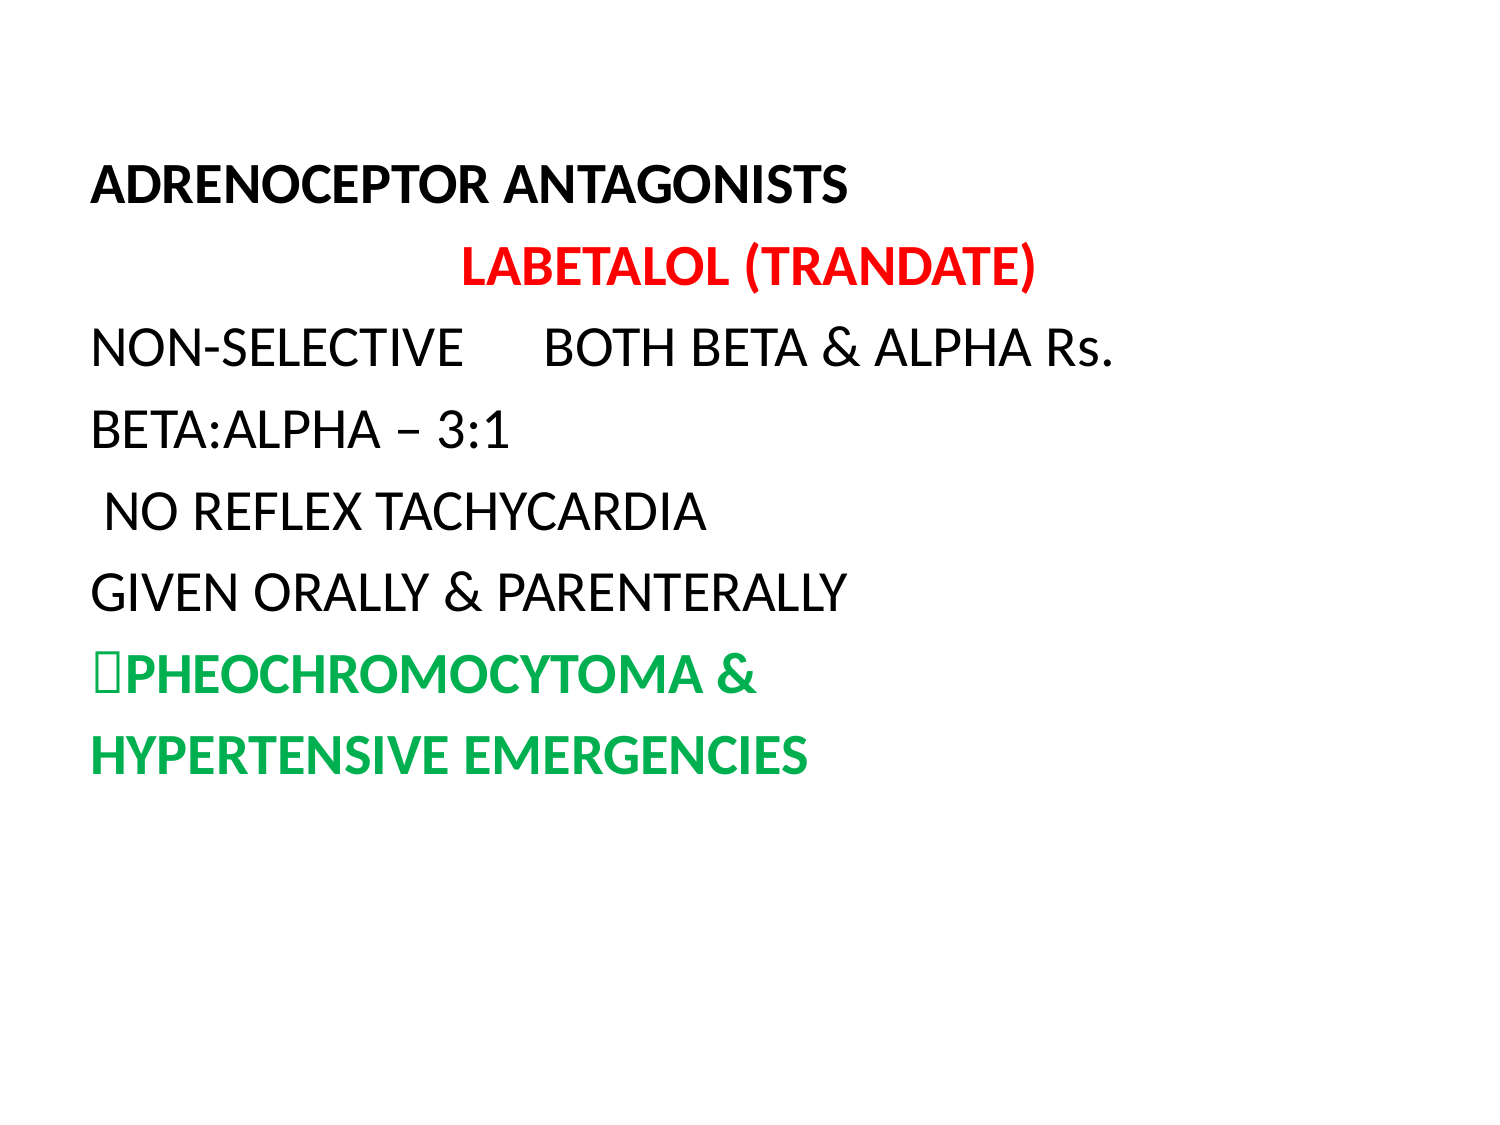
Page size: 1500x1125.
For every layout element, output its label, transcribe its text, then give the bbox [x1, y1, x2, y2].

list ADRENOCEPTOR ANTAGONISTS LABETALOL (TRANDATE) NON-SELECTIVE BOTH BETA & ALPHA Rs. BETA:ALPHA – 3:1 NO REFLEX TACHYCARDIA GIVEN ORALLY & PARENTERALLY PHEOCHROMOCYTOMA & HYPERTENSIVE EMERGENCIES [75, 137, 1425, 880]
